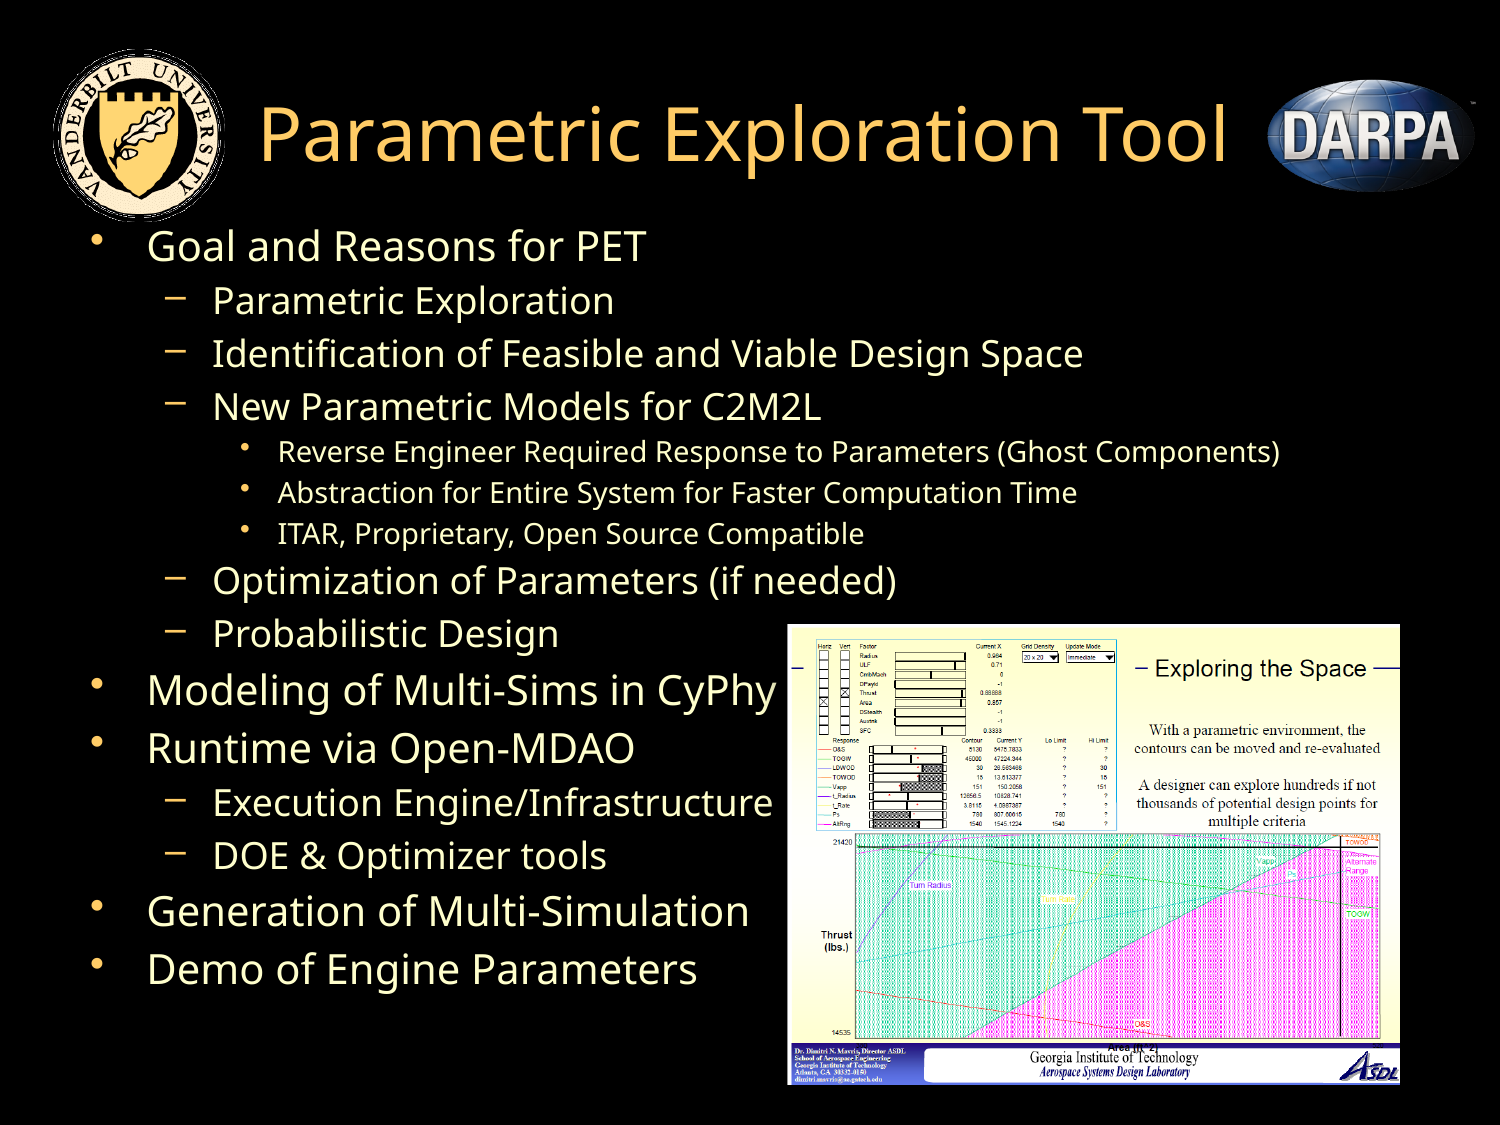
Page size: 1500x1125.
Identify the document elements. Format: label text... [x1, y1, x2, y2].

picture [53, 49, 225, 222]
list Goal and Reasons for PET Parametric Exploration Identification of Feasible and Viable Design Space New Parametric Models for C2M2L Reverse Engineer Required Response to Parameters (Ghost Components) Abstraction for Entire System for Faster Computation Time ITAR, Proprietary, Open Source Compatible Optimization of Parameters (if needed) Probabilistic Design Modeling of Multi-Sims in CyPhy Runtime via Open-MDAO Execution Engine/Infrastructure DOE & Optimizer tools Generation of Multi-Simulation Demo of Engine Parameters [74, 212, 1426, 956]
title Parametric Exploration Tool [224, 62, 1263, 201]
picture [787, 624, 1401, 1085]
picture [1264, 77, 1478, 194]
